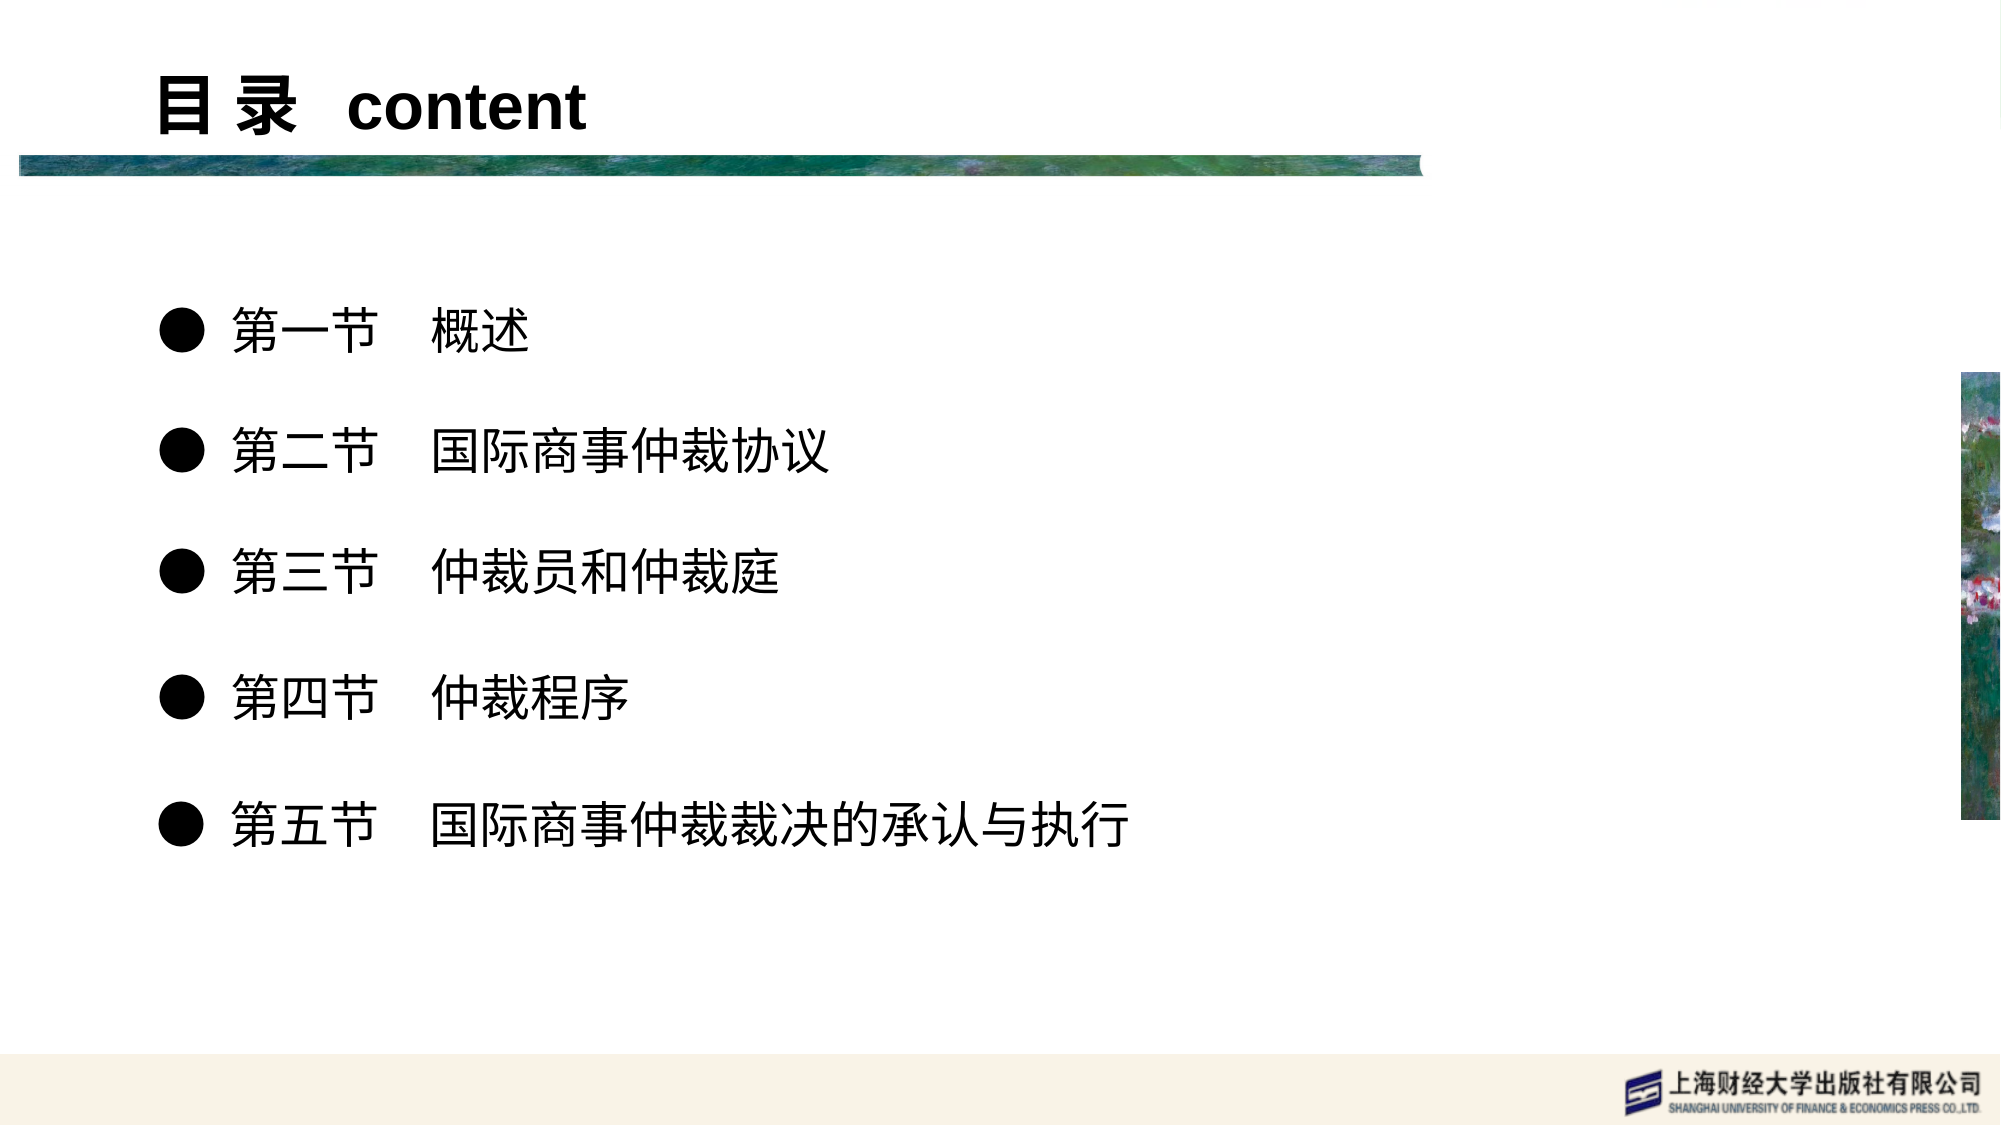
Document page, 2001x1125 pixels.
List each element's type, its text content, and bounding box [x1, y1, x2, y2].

text_box 目 录 content [136, 55, 707, 150]
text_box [156, 285, 1549, 867]
picture [0, 0, 2001, 1125]
